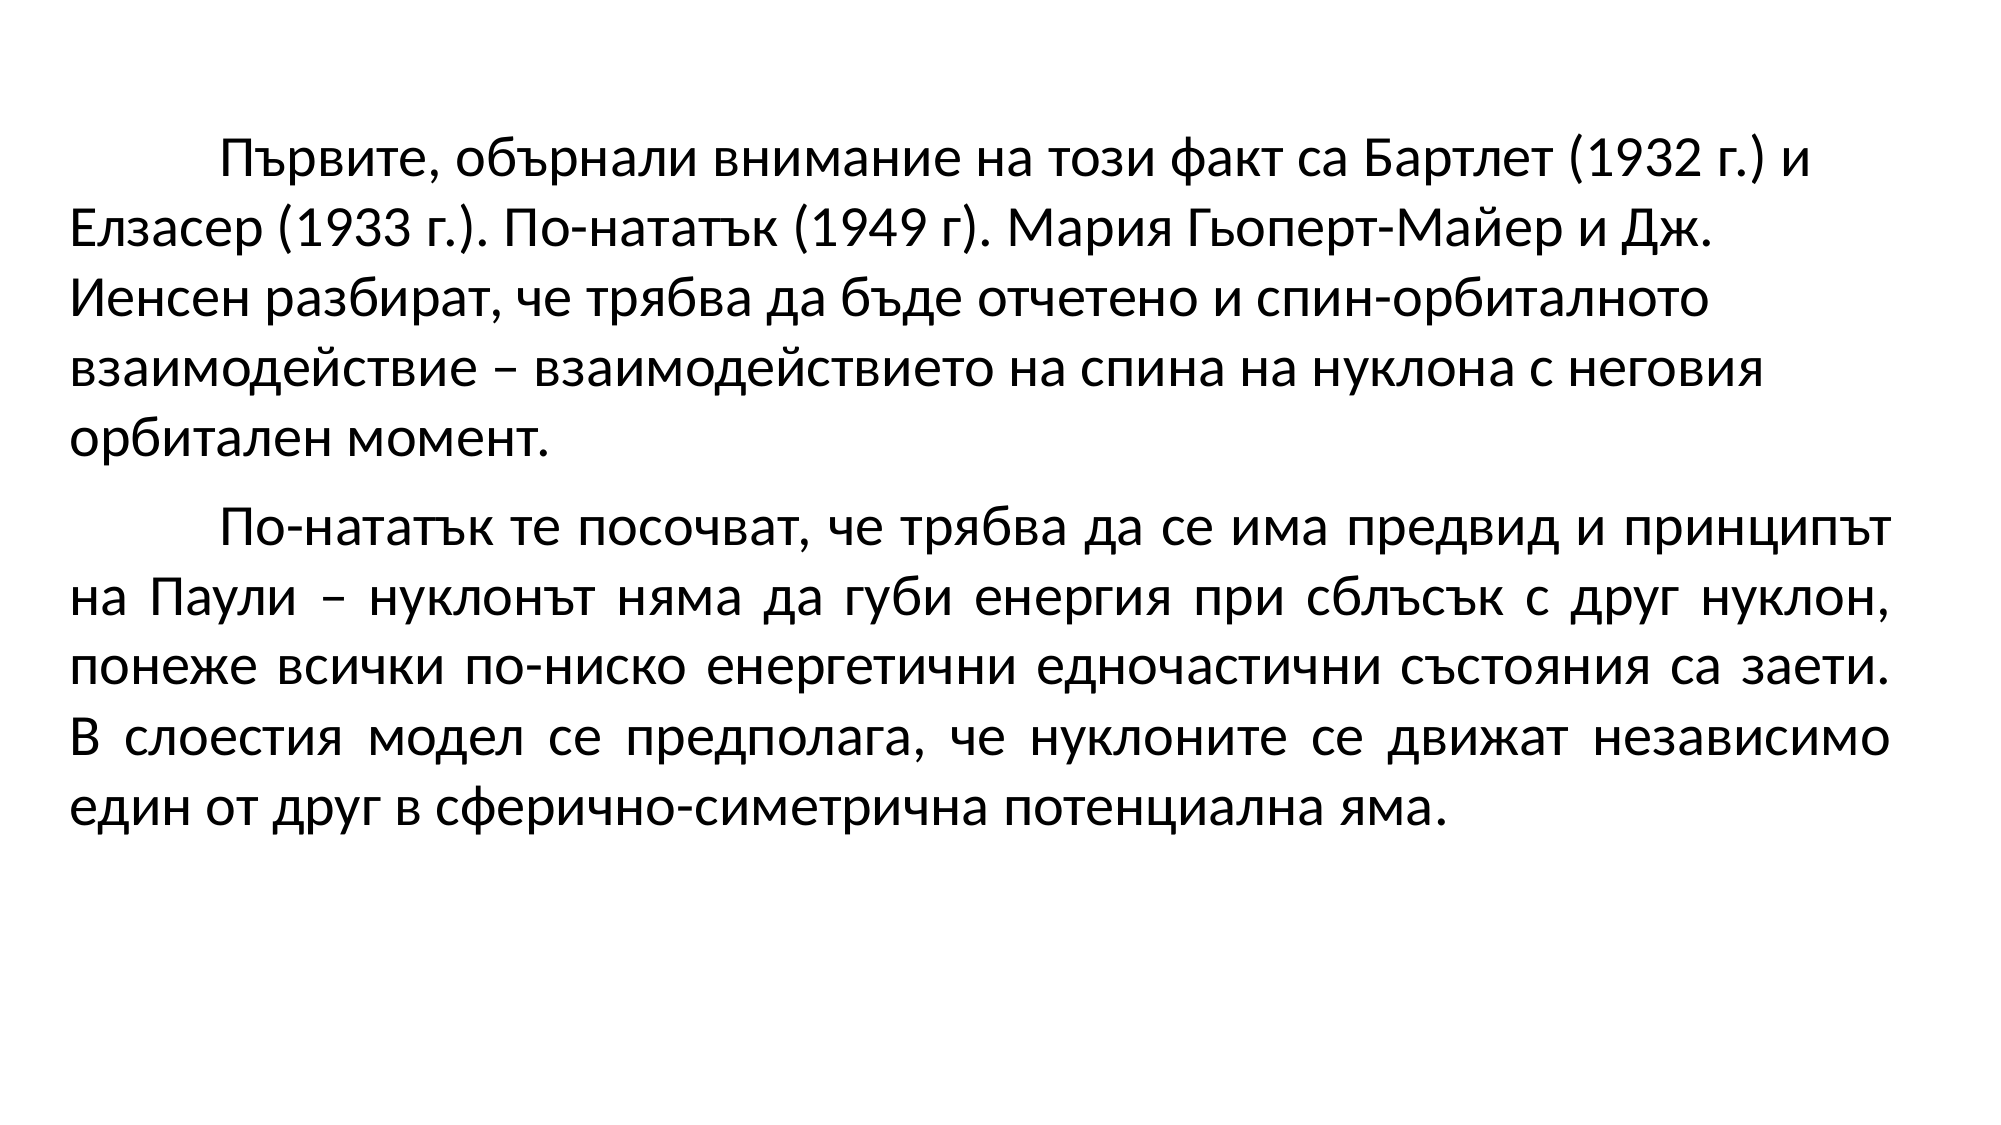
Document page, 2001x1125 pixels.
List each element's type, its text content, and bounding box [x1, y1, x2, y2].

text_box По-нататък те посочват, че трябва да се има предвид и принципът на Паули – нуклонът няма да губи енергия при сблъсък с друг нуклон, понеже всички по-ниско енергетични едночастични състояния са заети. В слоестия модел се предполага, че нуклоните се движат независимо един от друг в сферично-симетрична потенциална яма. [54, 479, 1908, 845]
text_box Първите, обърнали внимание на този факт са Бартлет (1932 г.) и Елзасер (1933 г.). По-нататък (1949 г). Мария Гьоперт-Майер и Дж. Иенсен разбират, че трябва да бъде отчетено и спин-орбиталното взаимодействие – взаимодействието на спина на нуклона с неговия орбитален момент. [54, 110, 1908, 476]
